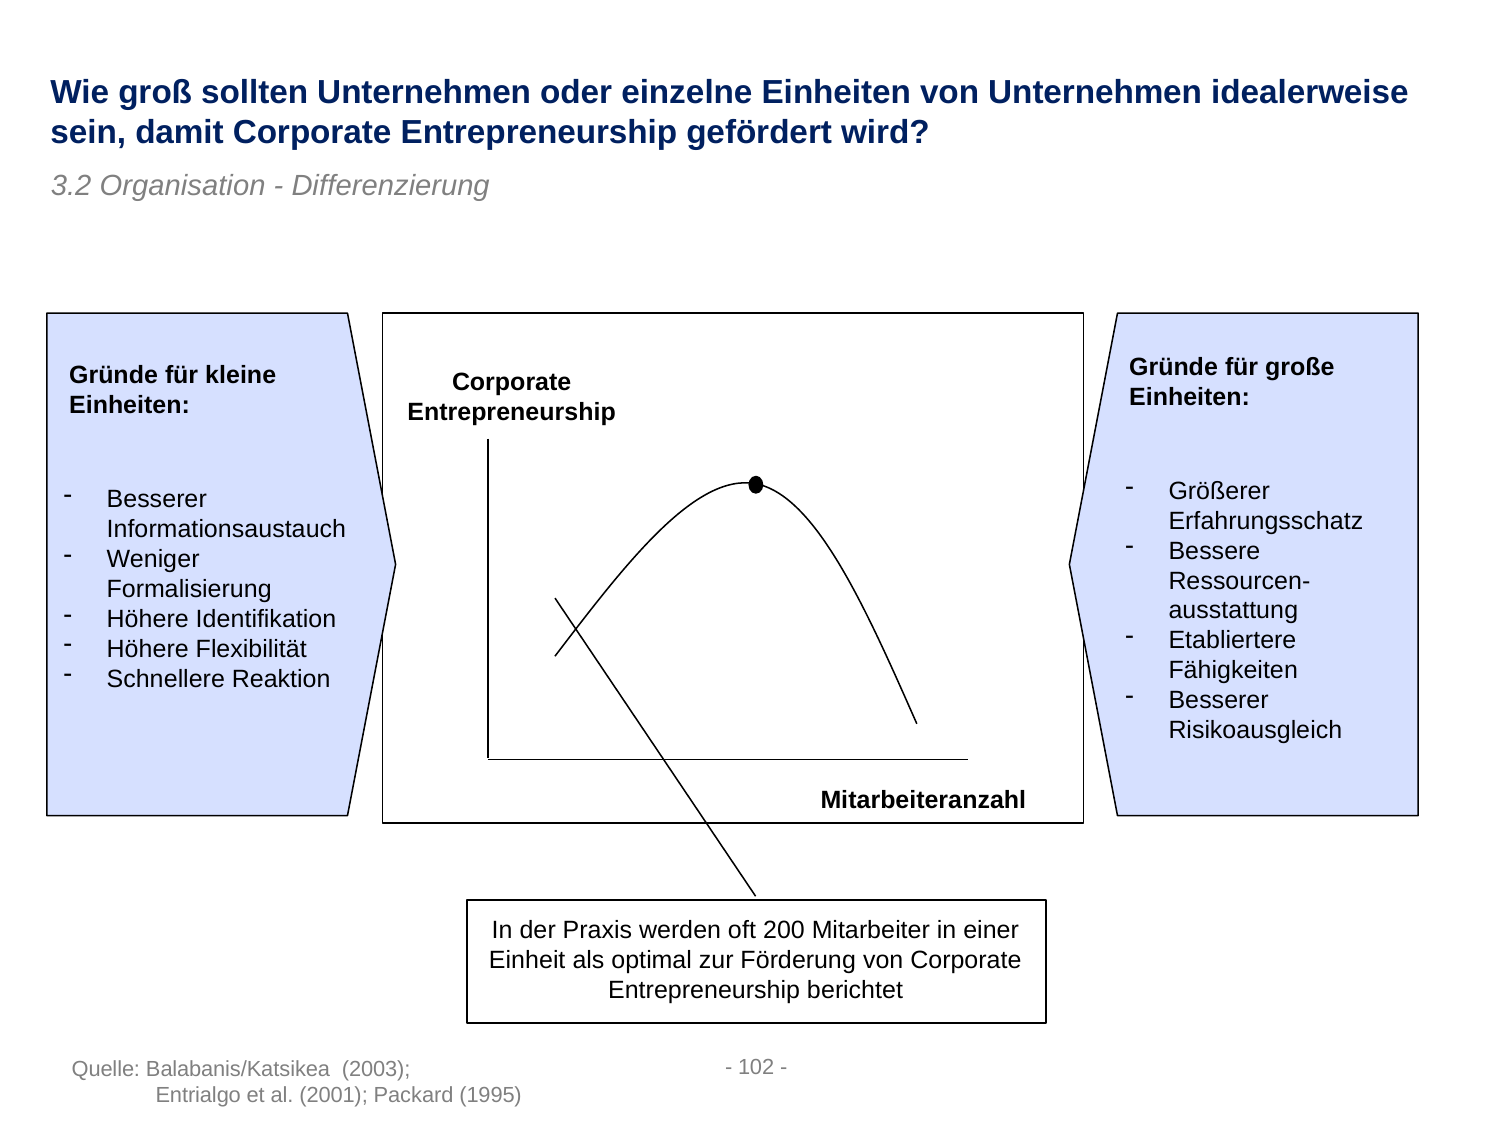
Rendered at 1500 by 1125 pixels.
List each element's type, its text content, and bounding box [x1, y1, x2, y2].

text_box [1069, 312, 1423, 816]
text_box Wie groß sollten Unternehmen oder einzelne Einheiten von Unternehmen idealerweise sein, damit Corporate Entrepreneurship gefördert wird? [35, 63, 1433, 158]
text_box [396, 313, 1070, 823]
text_box [467, 1011, 1047, 1023]
text_box [467, 899, 1047, 906]
text_box Quelle: Balabanis/Katsikea (2003); Entrialgo et al. (2001); Packard (1995) [56, 1046, 647, 1115]
slide_number - 102 - [599, 1045, 913, 1093]
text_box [46, 312, 396, 816]
text_box In der Praxis werden oft 200 Mitarbeiter in einer Einheit als optimal zur Förderung von Corporate Entrepreneurship berichtet [444, 906, 1068, 1011]
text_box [395, 357, 1045, 822]
text_box 3.2 Organisation - Differenzierung [36, 159, 506, 209]
